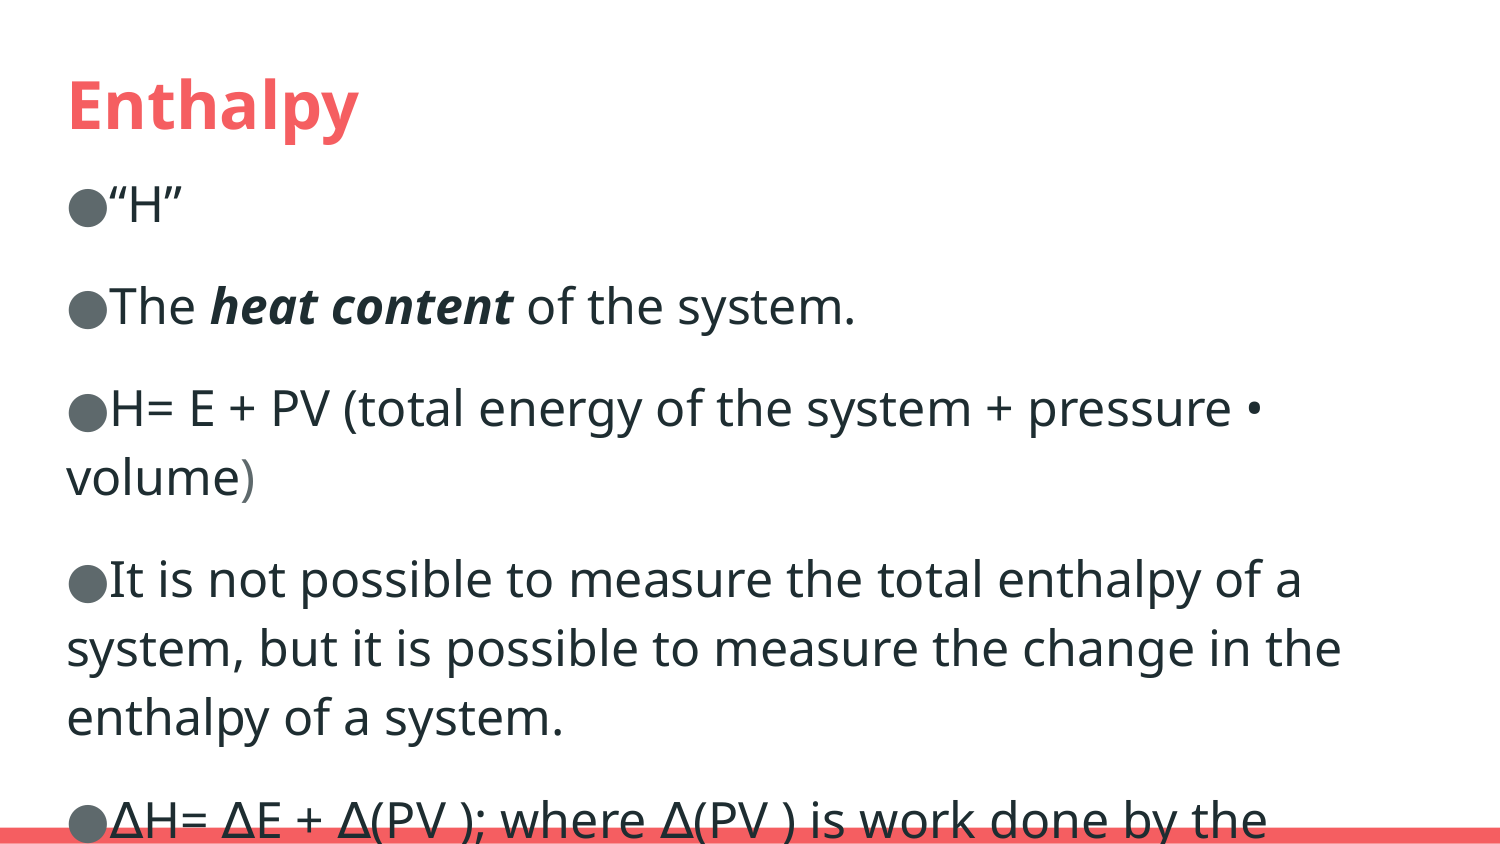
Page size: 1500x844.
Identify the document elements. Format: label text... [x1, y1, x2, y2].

list “H” The heat content of the system. H= E + PV (total energy of the system + pressure • volume) It is not possible to measure the total enthalpy of a system, but it is possible to measure the change in the enthalpy of a system. ∆H= ∆E + ∆(PV ); where ∆(PV ) is work done by the reaction on the surroundings. [51, 147, 1472, 709]
title Enthalpy [51, 48, 1449, 147]
